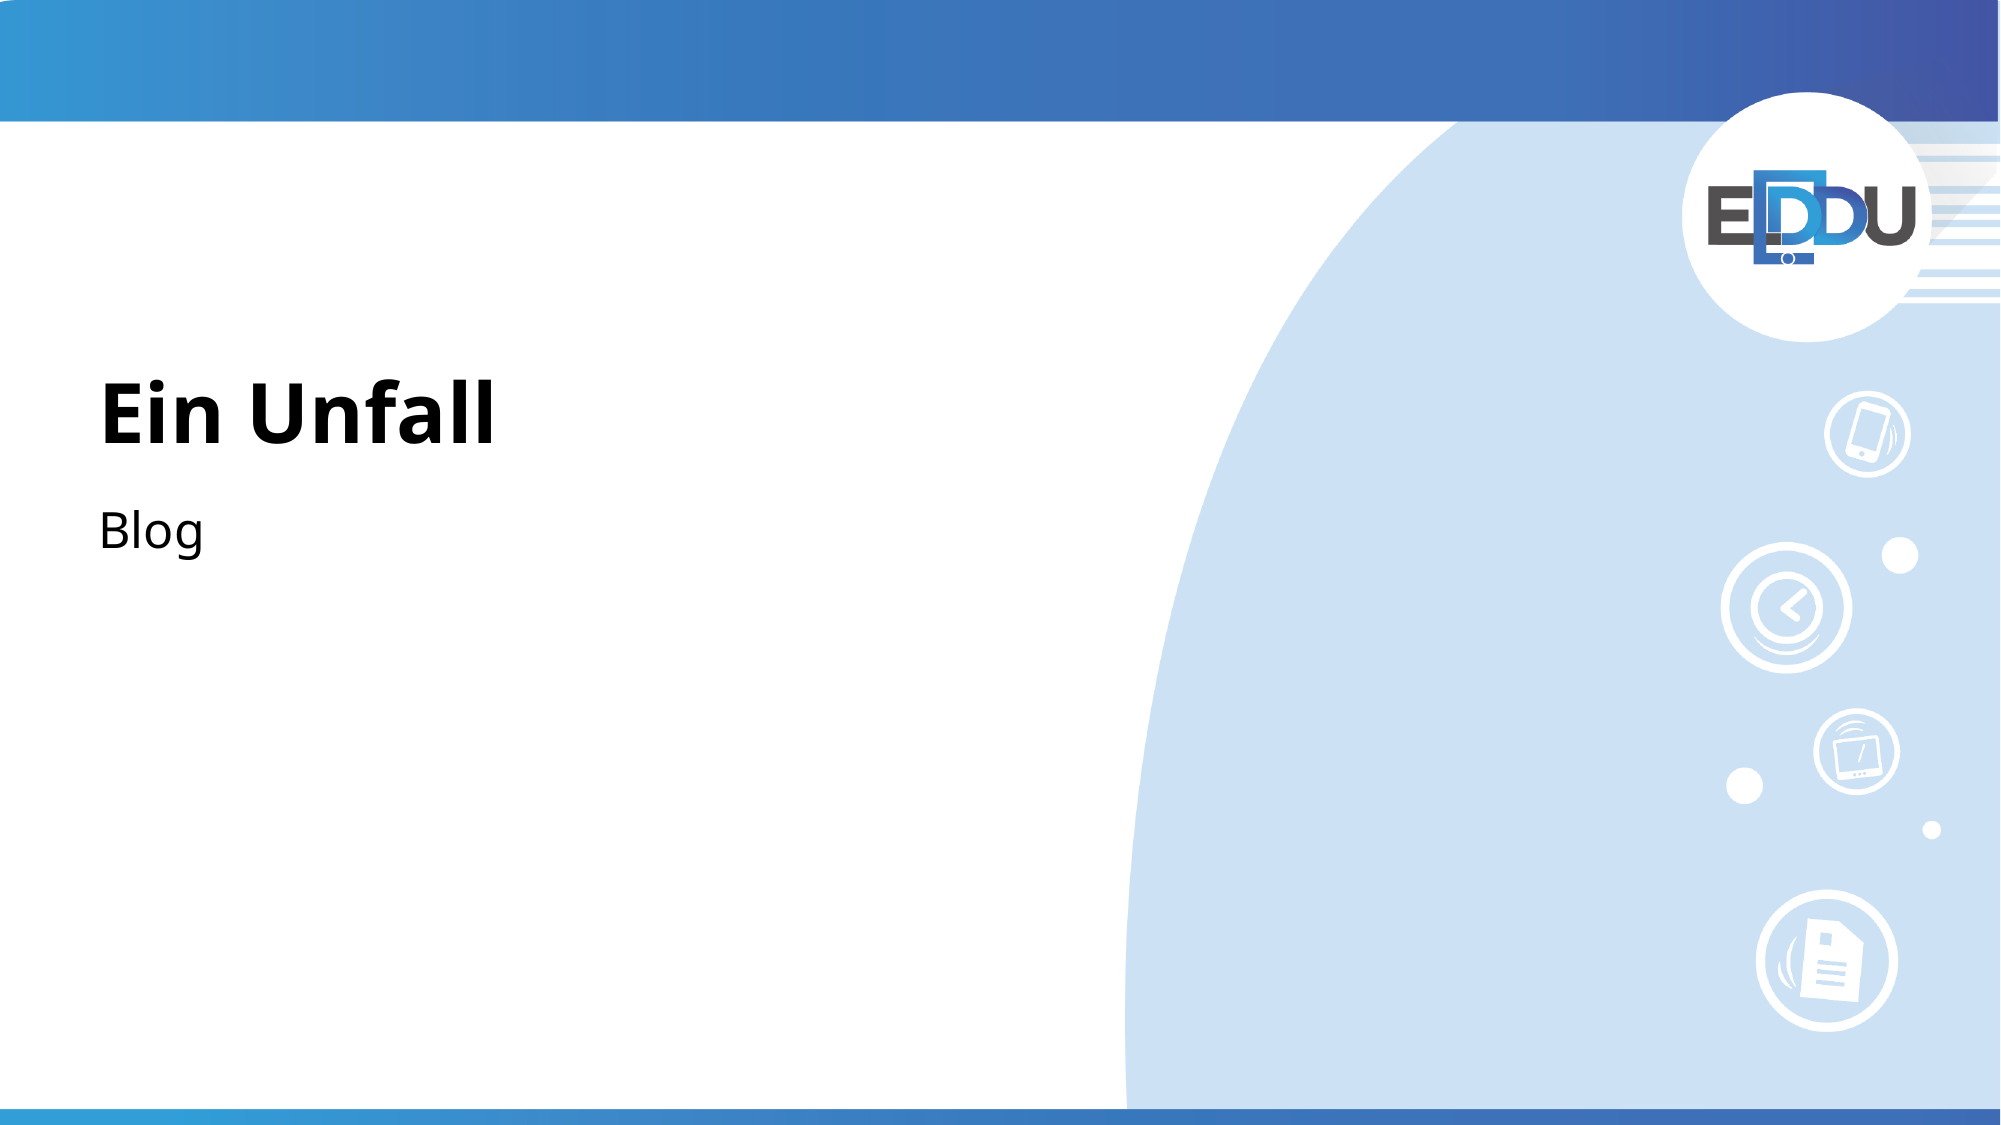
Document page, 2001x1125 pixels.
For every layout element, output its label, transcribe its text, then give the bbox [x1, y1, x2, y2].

title Ein Unfall [83, 195, 1584, 470]
picture [0, 0, 2001, 1125]
subtitle Blog [83, 498, 1584, 661]
